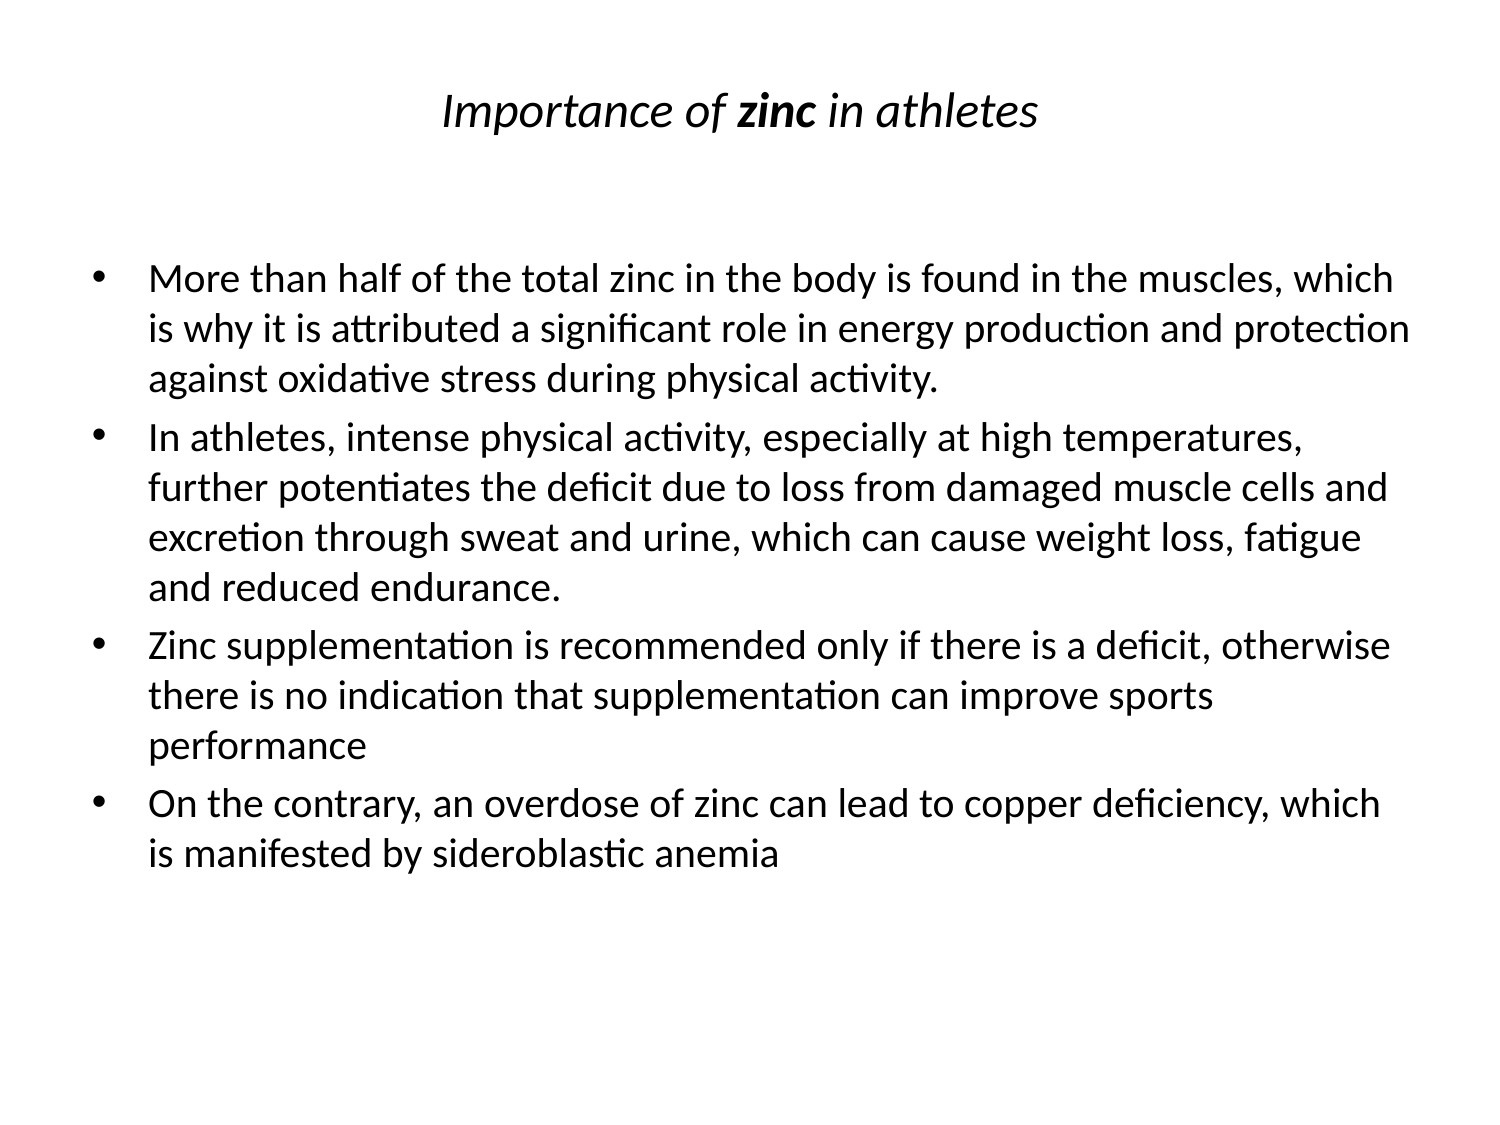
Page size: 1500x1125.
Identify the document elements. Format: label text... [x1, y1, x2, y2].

title Importance of zinc in athletes [64, 78, 1415, 138]
list More than half of the total zinc in the body is found in the muscles, which is why it is attributed a significant role in energy production and protection against oxidative stress during physical activity. In athletes, intense physical activity, especially at high temperatures, further potentiates the deficit due to loss from damaged muscle cells and excretion through sweat and urine, which can cause weight loss, fatigue and reduced endurance. Zinc supplementation is recommended only if there is a deficit, otherwise there is no indication that supplementation can improve sports performance On the contrary, an overdose of zinc can lead to copper deficiency, which is manifested by sideroblastic anemia [76, 243, 1427, 939]
